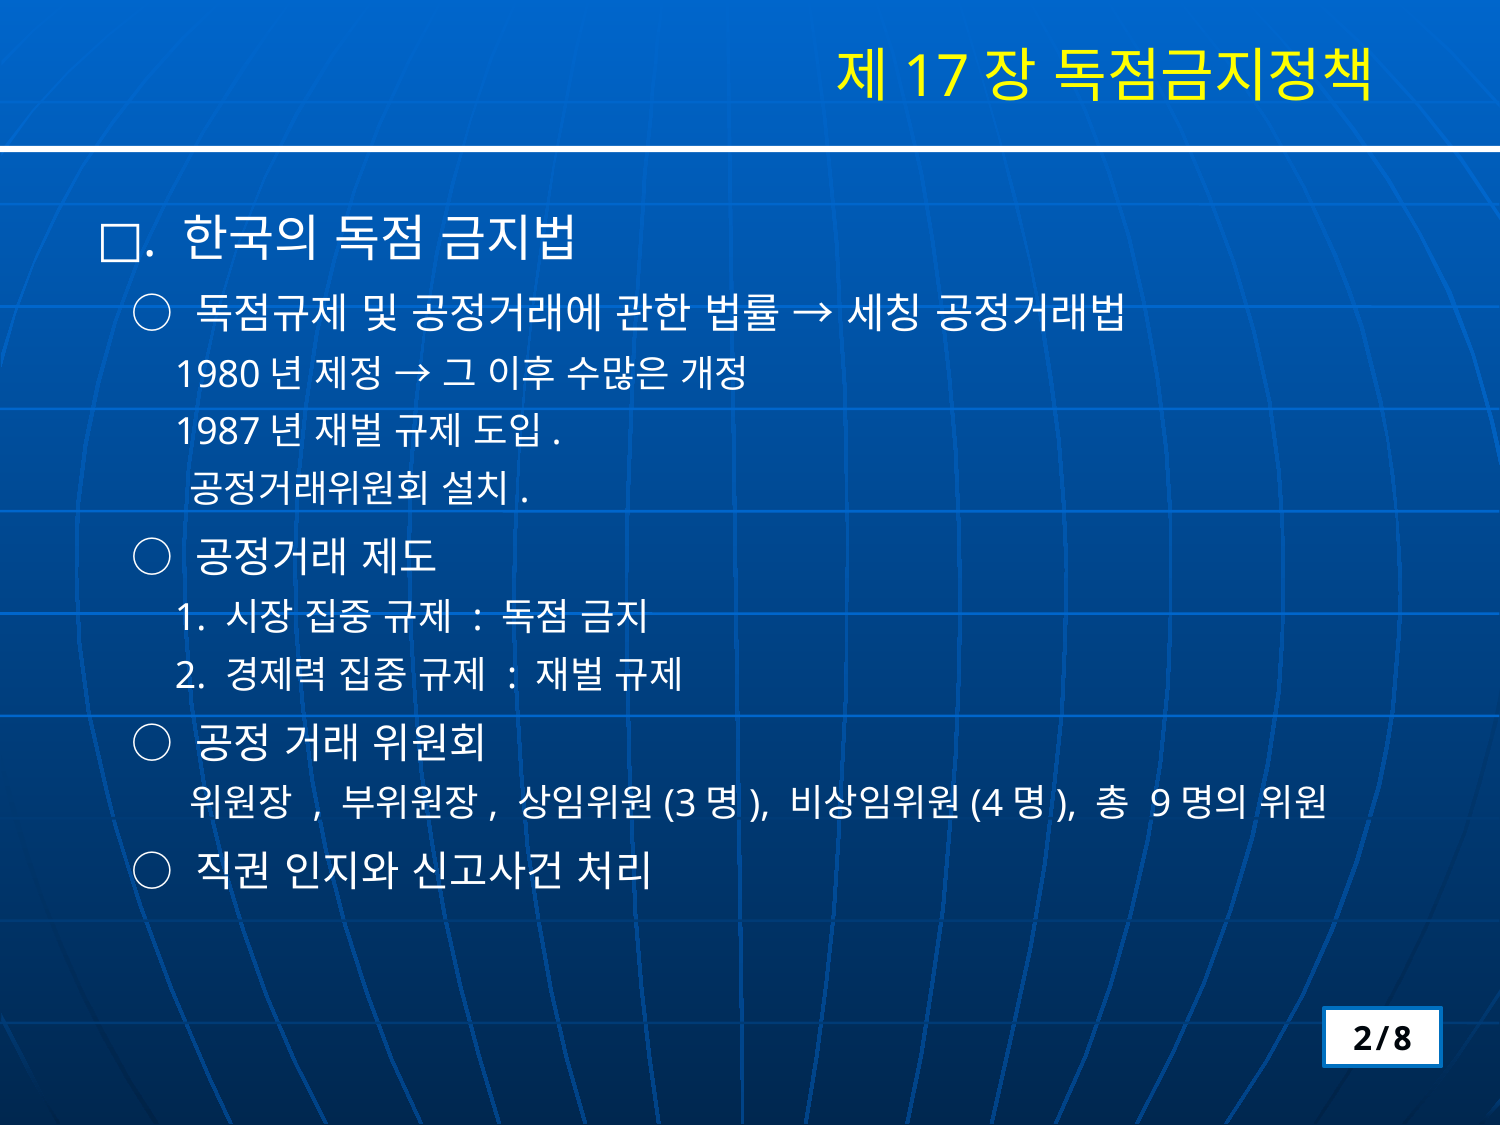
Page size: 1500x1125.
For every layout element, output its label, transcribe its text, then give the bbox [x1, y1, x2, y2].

text_box 2/8 [1322, 1006, 1443, 1068]
text_box □. 한국의 독점 금지법 ○ 독점규제 및 공정거래에 관한 법률 → 세칭 공정거래법 1980년 제정 → 그 이후 수많은 개정 1987년 재벌 규제 도입. 공정거래위원회 설치. ○ 공정거래 제도 1. 시장 집중 규제 : 독점 금지 2. 경제력 집중 규제 : 재벌 규제 ○ 공정 거래 위원회 위원장 , 부위원장, 상임위원(3명), 비상임위원(4명), 총 9명의 위원 ○ 직권 인지와 신고사건 처리 [81, 199, 1382, 903]
text_box 제17장 독점금지정책 [821, 31, 1406, 116]
